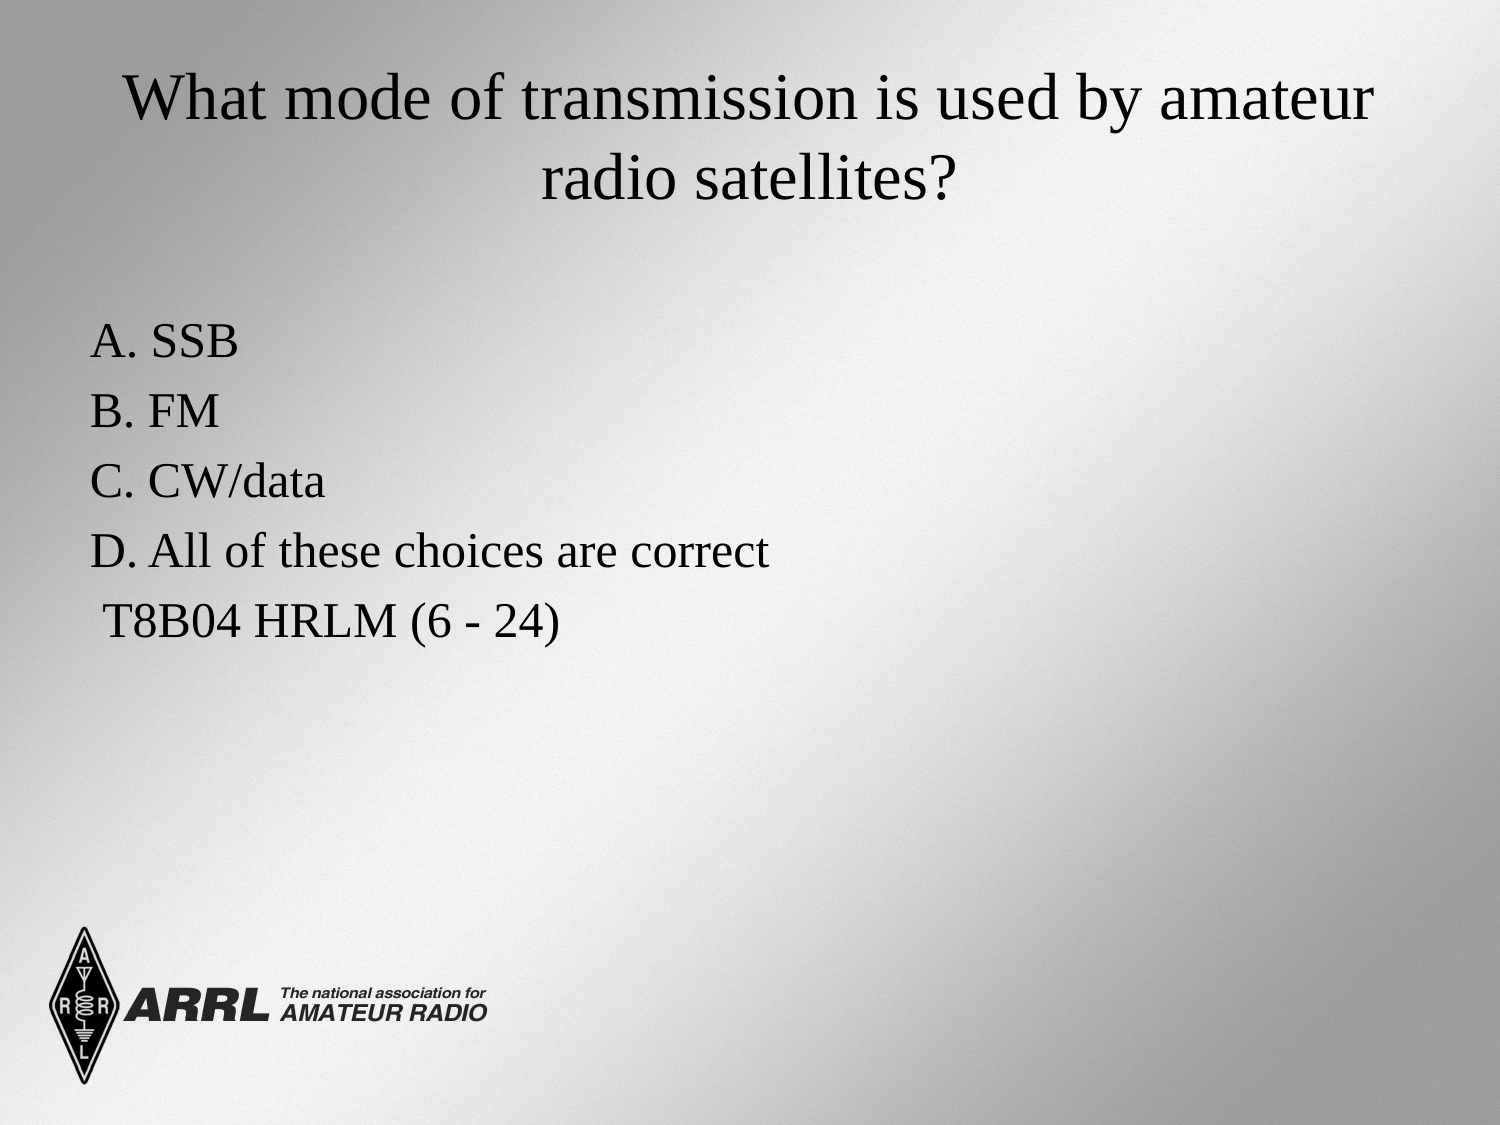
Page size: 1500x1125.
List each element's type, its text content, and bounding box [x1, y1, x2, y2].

list A. SSB B. FM C. CW/data D. All of these choices are correct T8B04 HRLM (6 - 24) [75, 299, 1425, 1005]
title What mode of transmission is used by amateur radio satellites? [75, 45, 1425, 233]
picture [0, 0, 1500, 1125]
